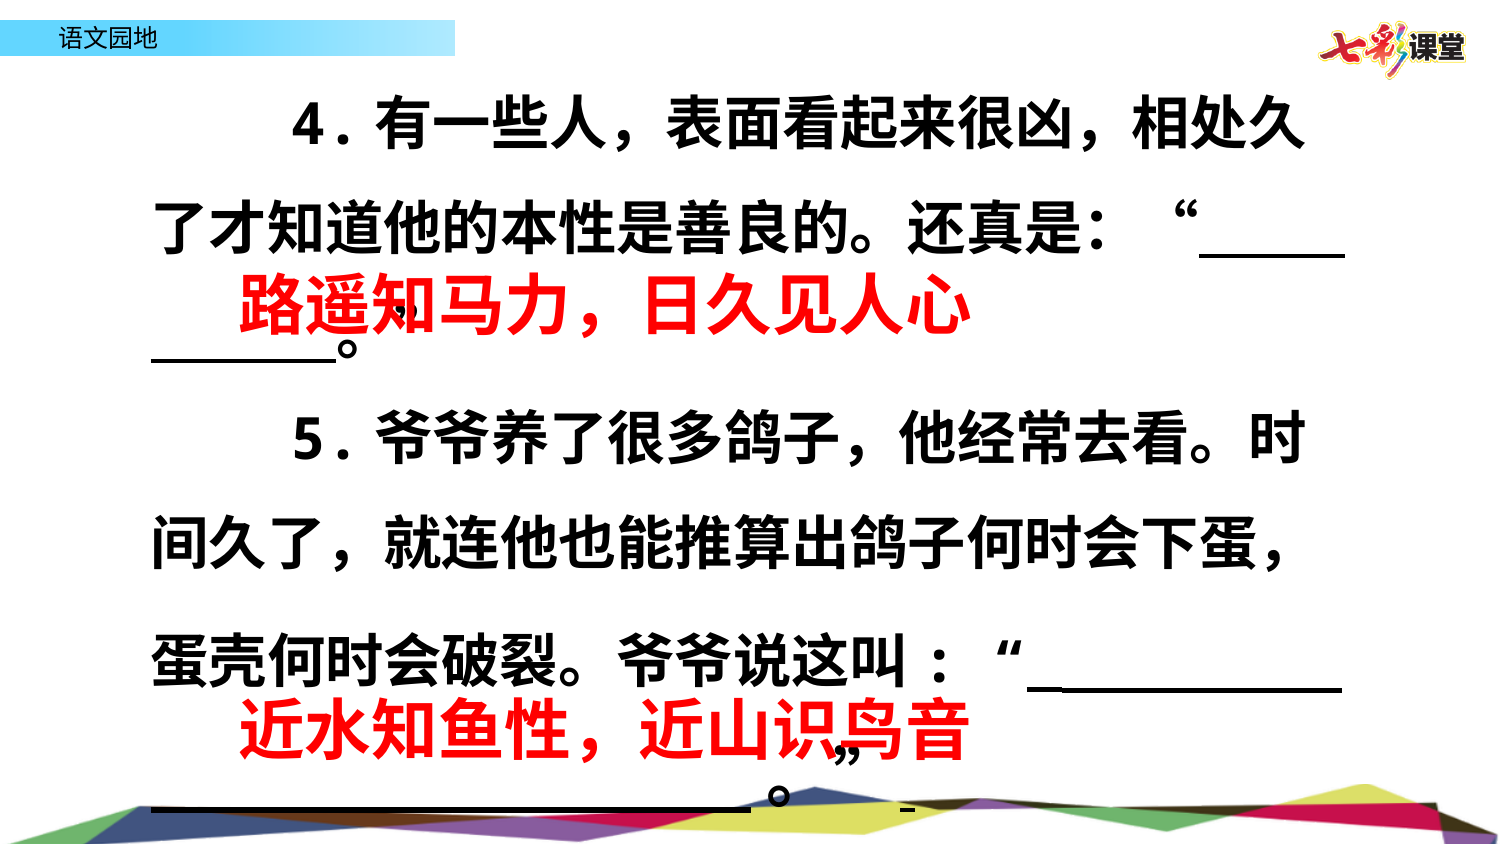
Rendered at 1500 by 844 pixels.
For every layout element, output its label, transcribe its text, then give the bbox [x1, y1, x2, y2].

text_box 近水知鱼性，近山识鸟音 [223, 680, 988, 776]
text_box 路遥知马力，日久见人心 [223, 255, 988, 350]
picture [1316, 20, 1468, 80]
text_box 4.有一些人，表面看起来很凶，相处久了才知道他的本性是善良的。还真是：“ 。” 5.爷爷养了很多鸽子，他经常去看。时间久了，就连他也能推算出鸽子何时会下蛋，蛋壳何时会破裂。爷爷说这叫: “ 。” [135, 43, 1362, 824]
picture [0, 784, 1500, 844]
